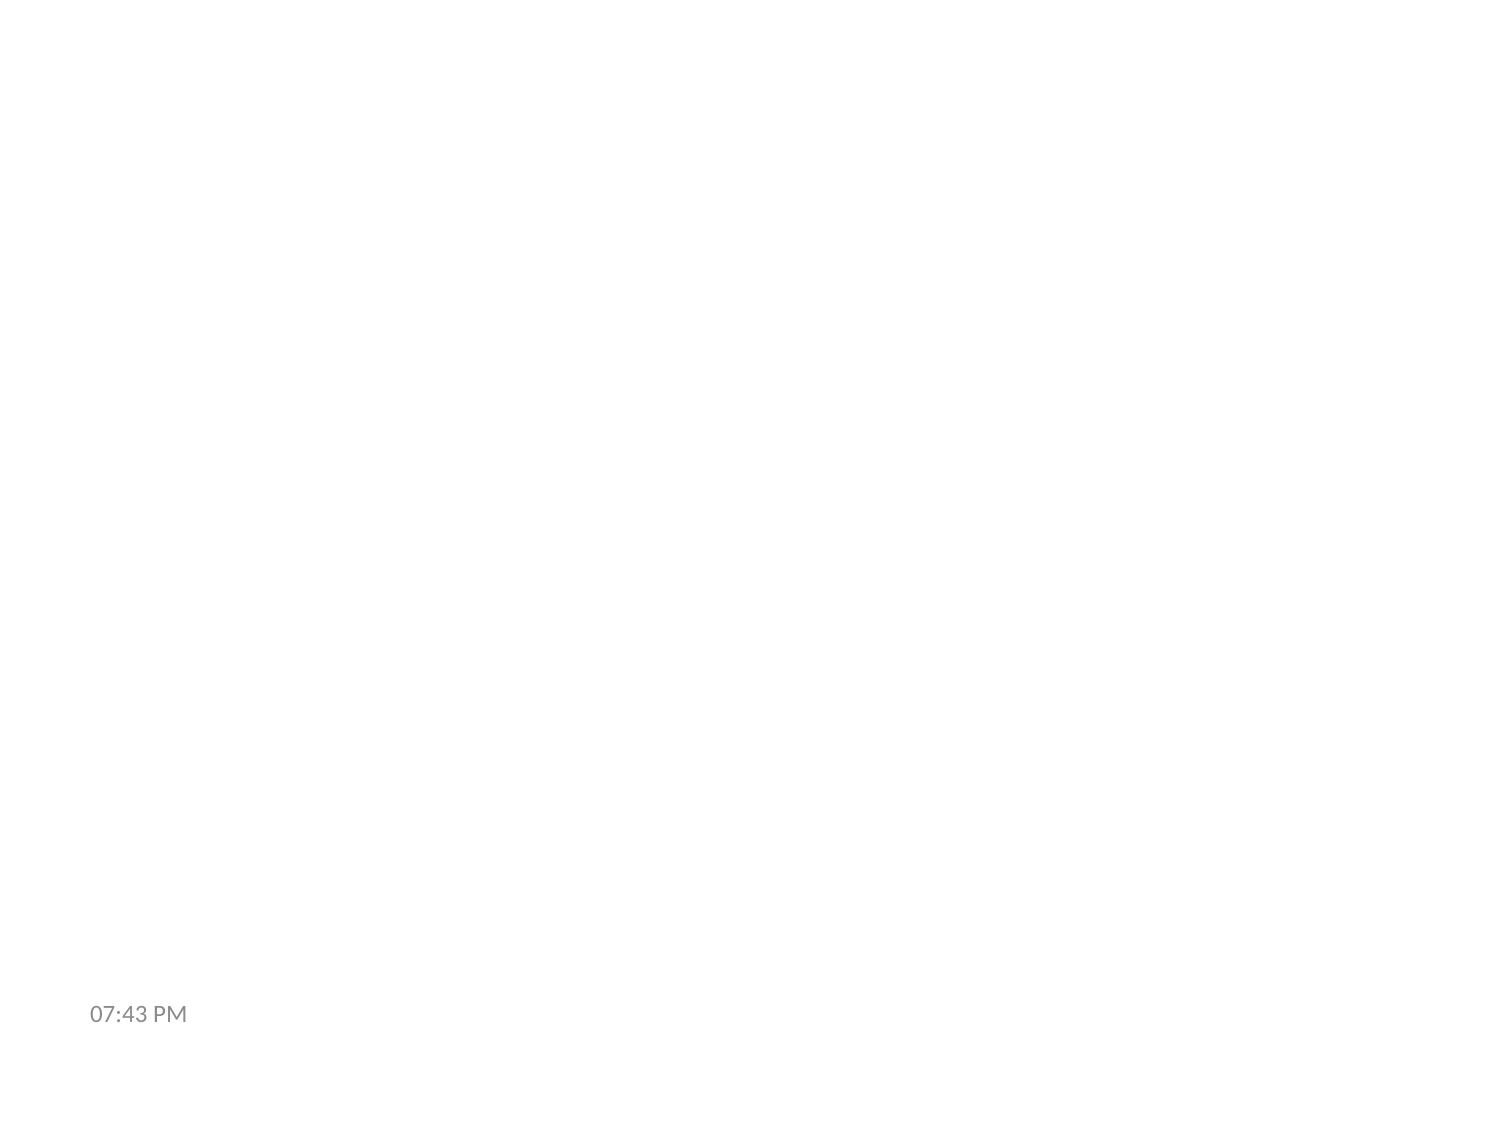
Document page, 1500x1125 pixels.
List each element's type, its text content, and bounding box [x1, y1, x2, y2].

text_box 3:35 PM [75, 982, 425, 1043]
